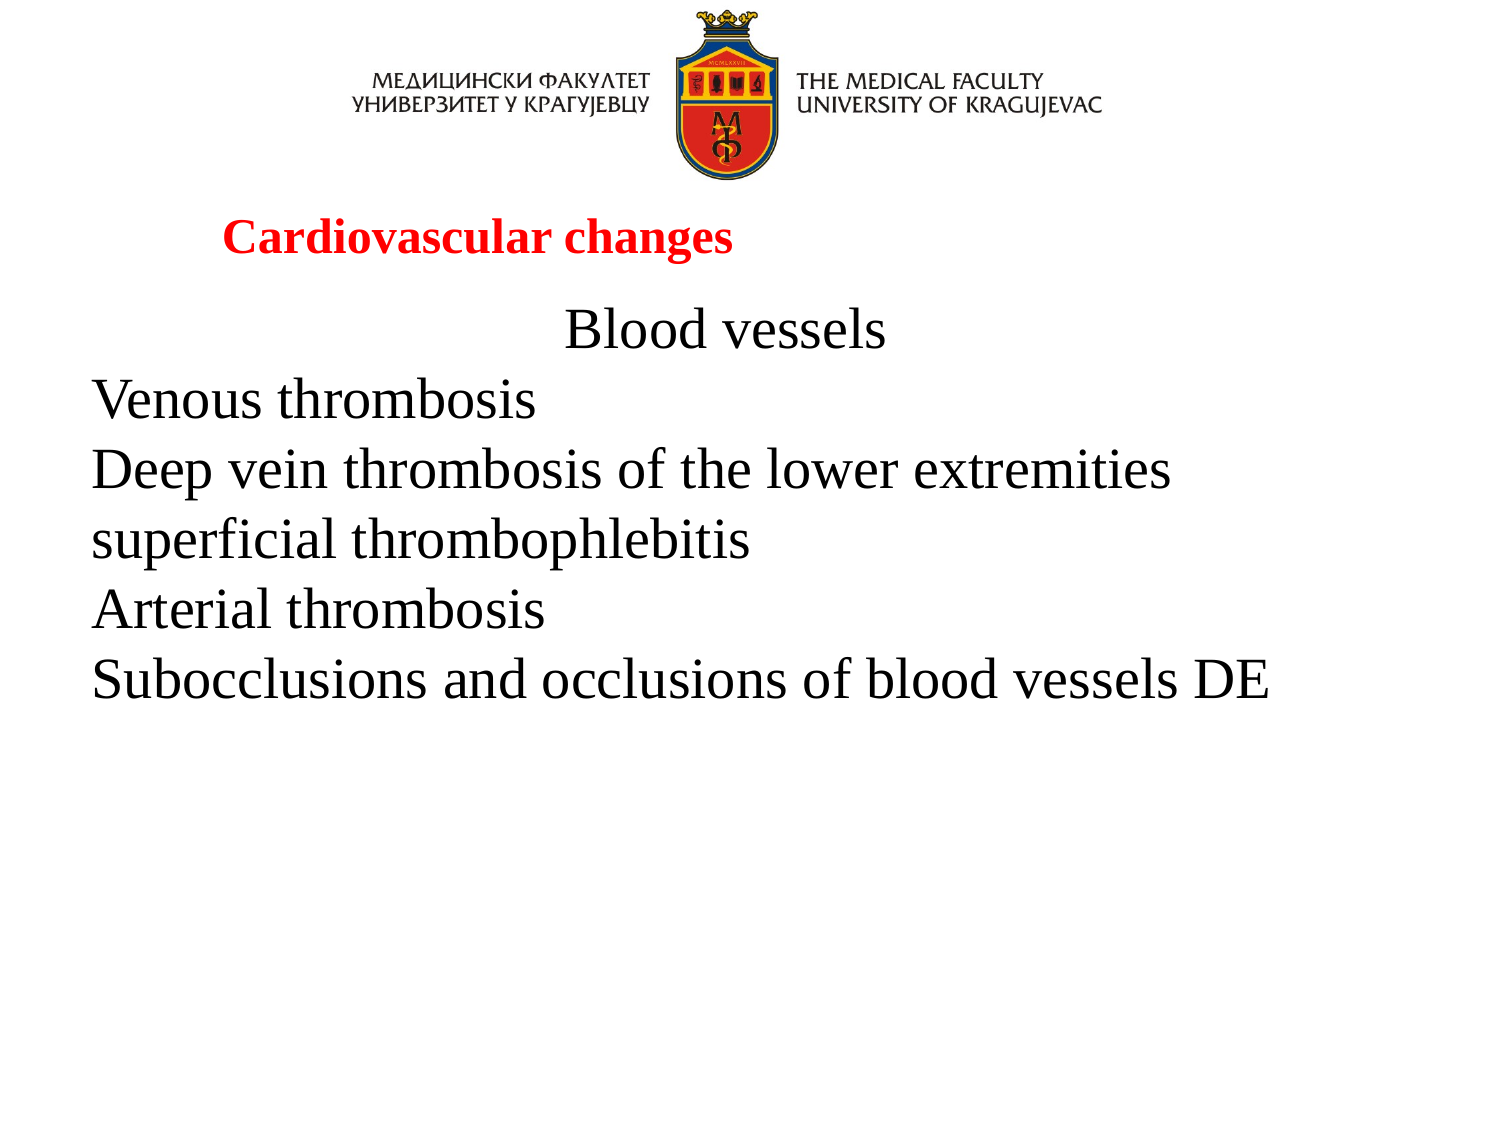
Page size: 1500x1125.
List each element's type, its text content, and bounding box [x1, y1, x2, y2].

text_box Blood vessels Venous thrombosis Deep vein thrombosis of the lower extremities superficial thrombophlebitis Arterial thrombosis Subocclusions and occlusions of blood vessels DE [76, 282, 1376, 718]
picture [328, 0, 1125, 191]
text_box Cardiovascular changes [207, 196, 749, 272]
